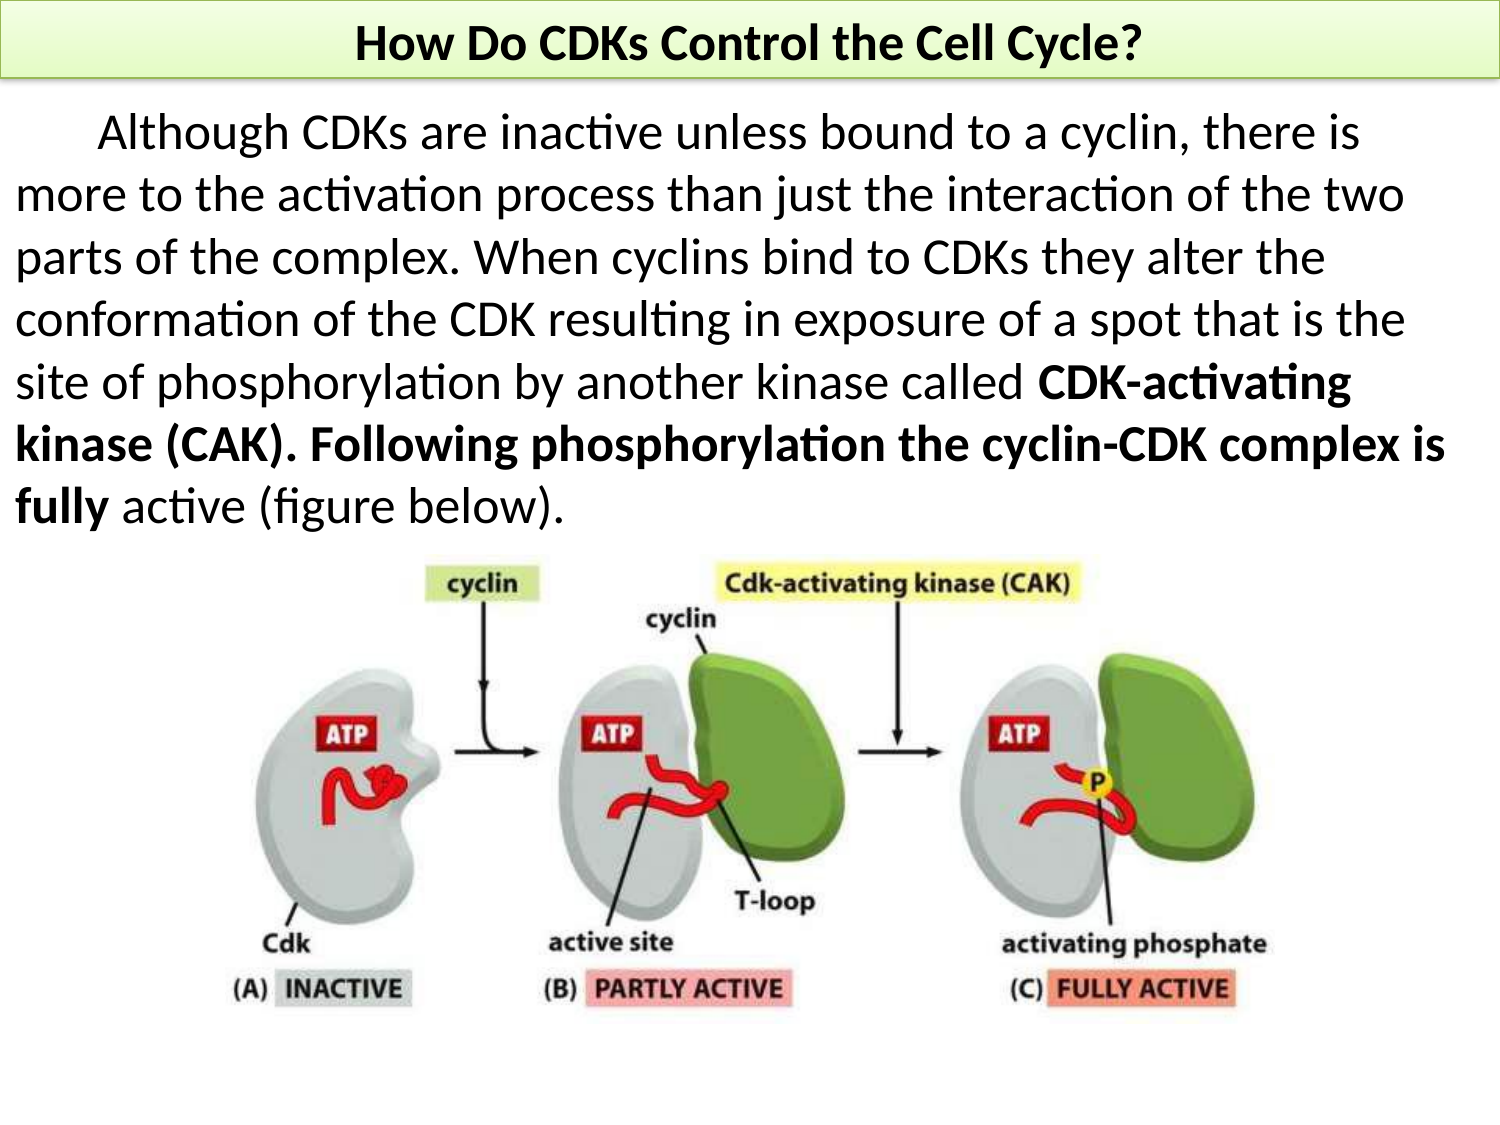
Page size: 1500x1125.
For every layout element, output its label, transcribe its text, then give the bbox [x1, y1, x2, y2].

picture [224, 554, 1276, 1024]
list Although CDKs are inactive unless bound to a cyclin, there is more to the activation process than just the interaction of the two parts of the complex. When cyclins bind to CDKs they alter the conformation of the CDK resulting in exposure of a spot that is the site of phosphorylation by another kinase called CDK-activating kinase (CAK). Following phosphorylation the cyclin-CDK complex is fully active (figure below). [0, 90, 1500, 544]
title How Do CDKs Control the Cell Cycle? [0, 0, 1500, 79]
